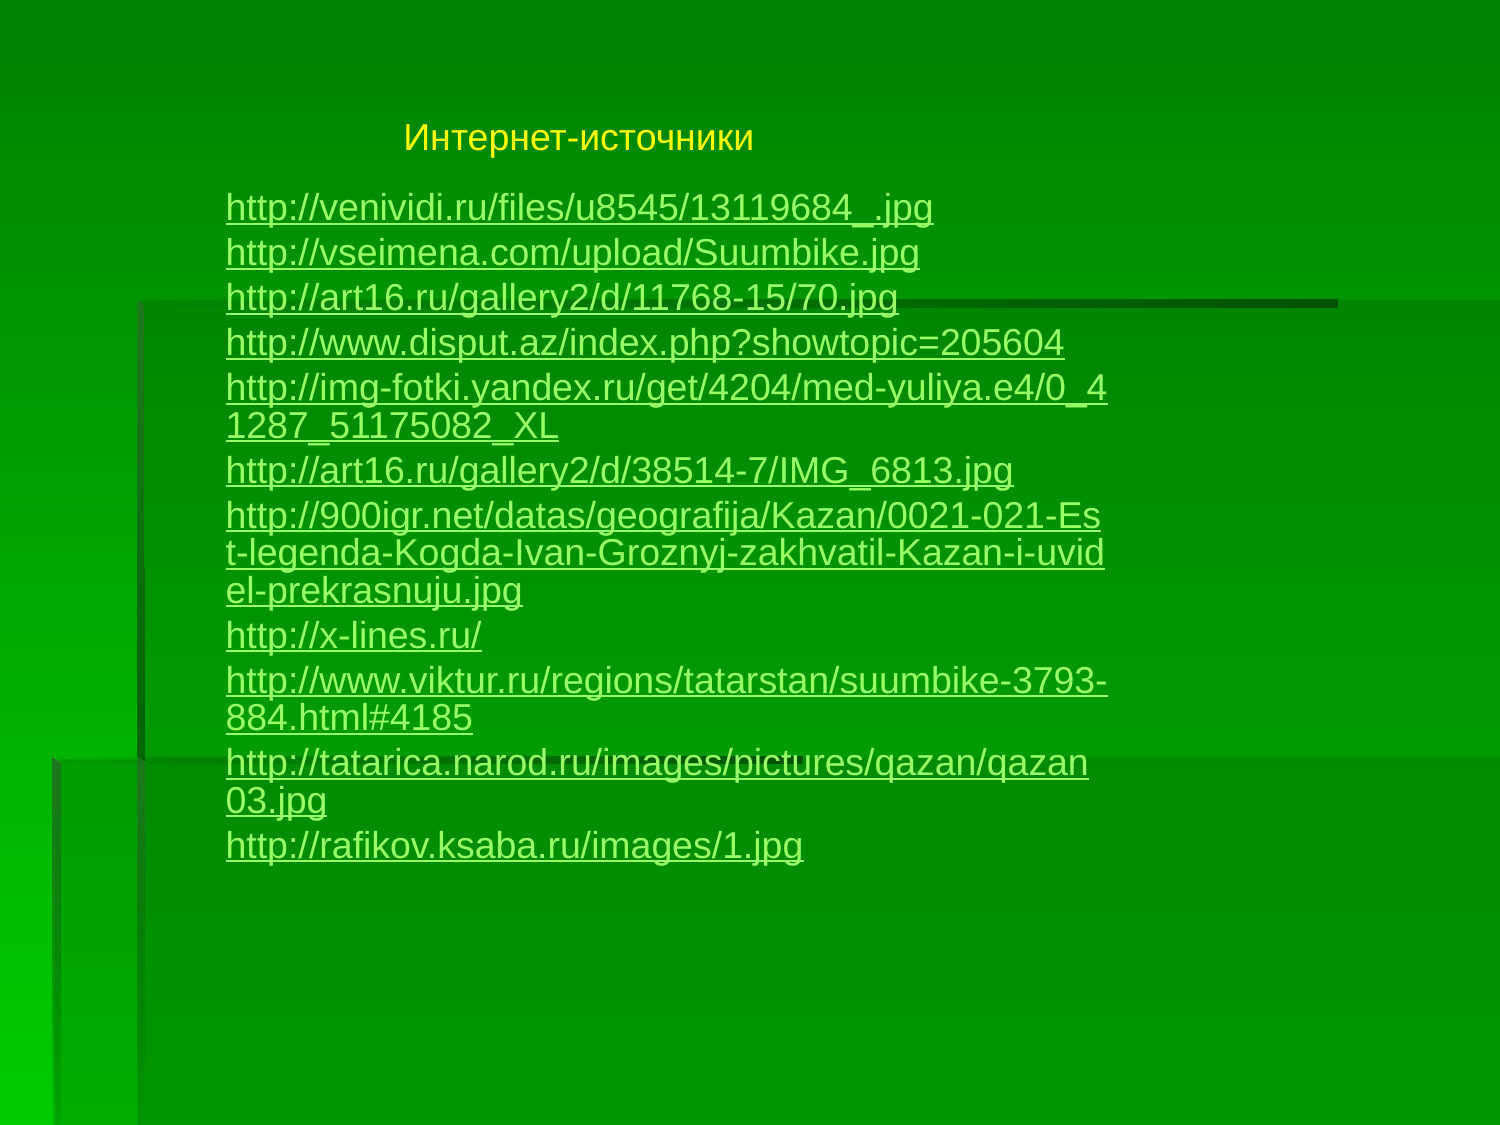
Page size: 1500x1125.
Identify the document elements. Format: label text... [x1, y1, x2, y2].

text_box Интернет-источники [388, 105, 770, 166]
text_box http://venividi.ru/files/u8545/13119684_.jpg http://vseimena.com/upload/Suumbike.jpg http://art16.ru/gallery2/d/11768-15/70.jpg http://www.disput.az/index.php?showtopic=205604 http://img-fotki.yandex.ru/get/4204/med-yuliya.e4/0_41287_51175082_XL http://art16.ru/gallery2/d/38514-7/IMG_6813.jpg http://900igr.net/datas/geografija/Kazan/0021-021-Est-legenda-Kogda-Ivan-Groznyj-zakhvatil-Kazan-i-uvidel-prekrasnuju.jpg http://x-lines.ru/ http://www.viktur.ru/regions/tatarstan/suumbike-3793-884.html#4185 http://tatarica.narod.ru/images/pictures/qazan/qazan03.jpg http://rafikov.ksaba.ru/images/1.jpg [210, 175, 1124, 731]
